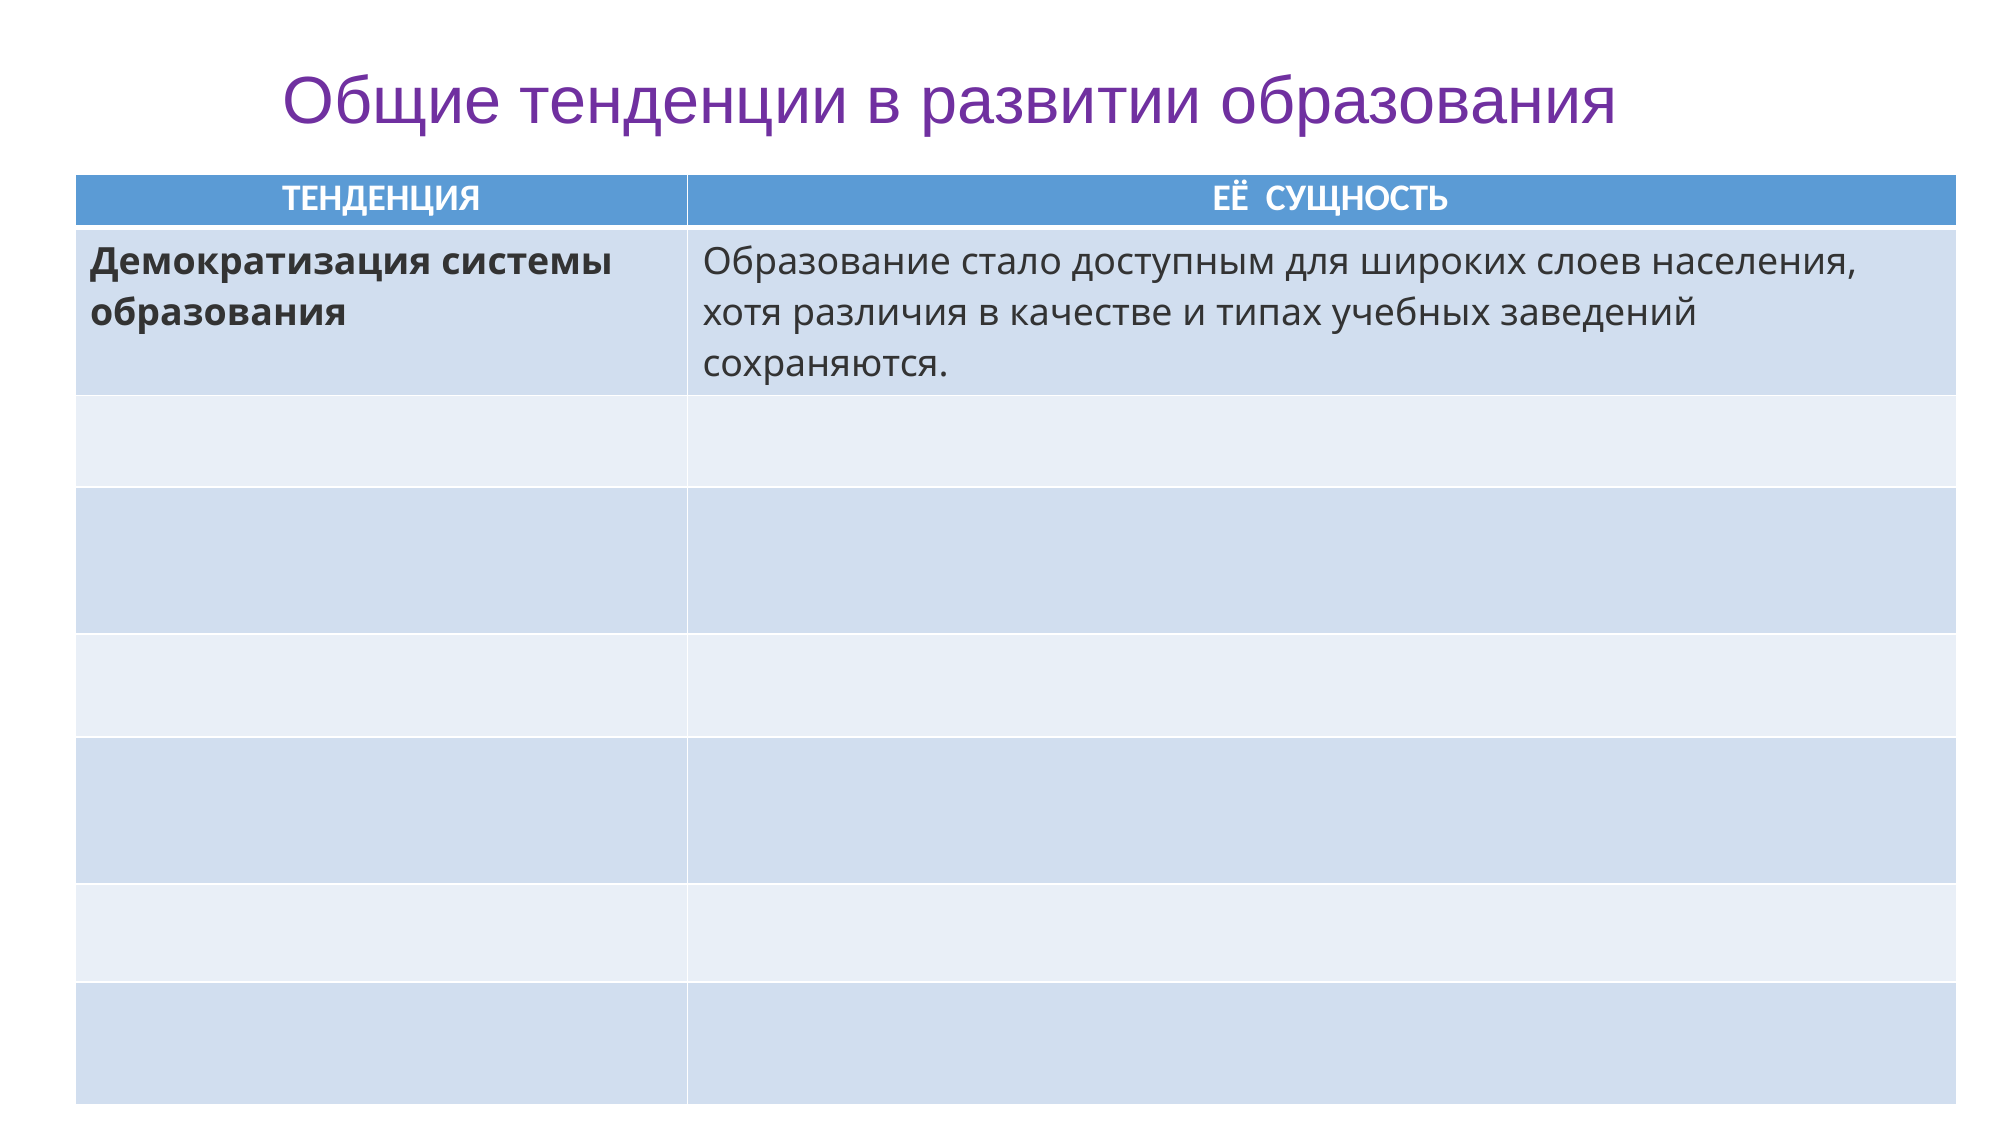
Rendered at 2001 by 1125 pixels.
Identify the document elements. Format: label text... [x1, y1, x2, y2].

table_cell [688, 983, 1956, 1104]
table_cell [76, 635, 687, 736]
table_cell Демократизация системы образования [76, 230, 687, 395]
table_cell [688, 738, 1956, 883]
table_cell [76, 738, 687, 883]
table_cell [688, 885, 1956, 981]
table_cell Образование стало доступным для широких слоев населения, хотя различия в качестве и типах учебных заведений сохраняются. [688, 230, 1956, 395]
table_cell [688, 488, 1956, 633]
table_cell [76, 983, 687, 1104]
title Общие тенденции в развитии образования [137, 59, 1863, 148]
table_header ТЕНДЕНЦИЯ [76, 175, 687, 225]
table_cell [76, 396, 687, 486]
table_header ЕЁ СУЩНОСТЬ [688, 175, 1956, 225]
table_cell [76, 488, 687, 633]
table_cell [688, 396, 1956, 486]
table_cell [76, 885, 687, 981]
table_cell [688, 635, 1956, 736]
